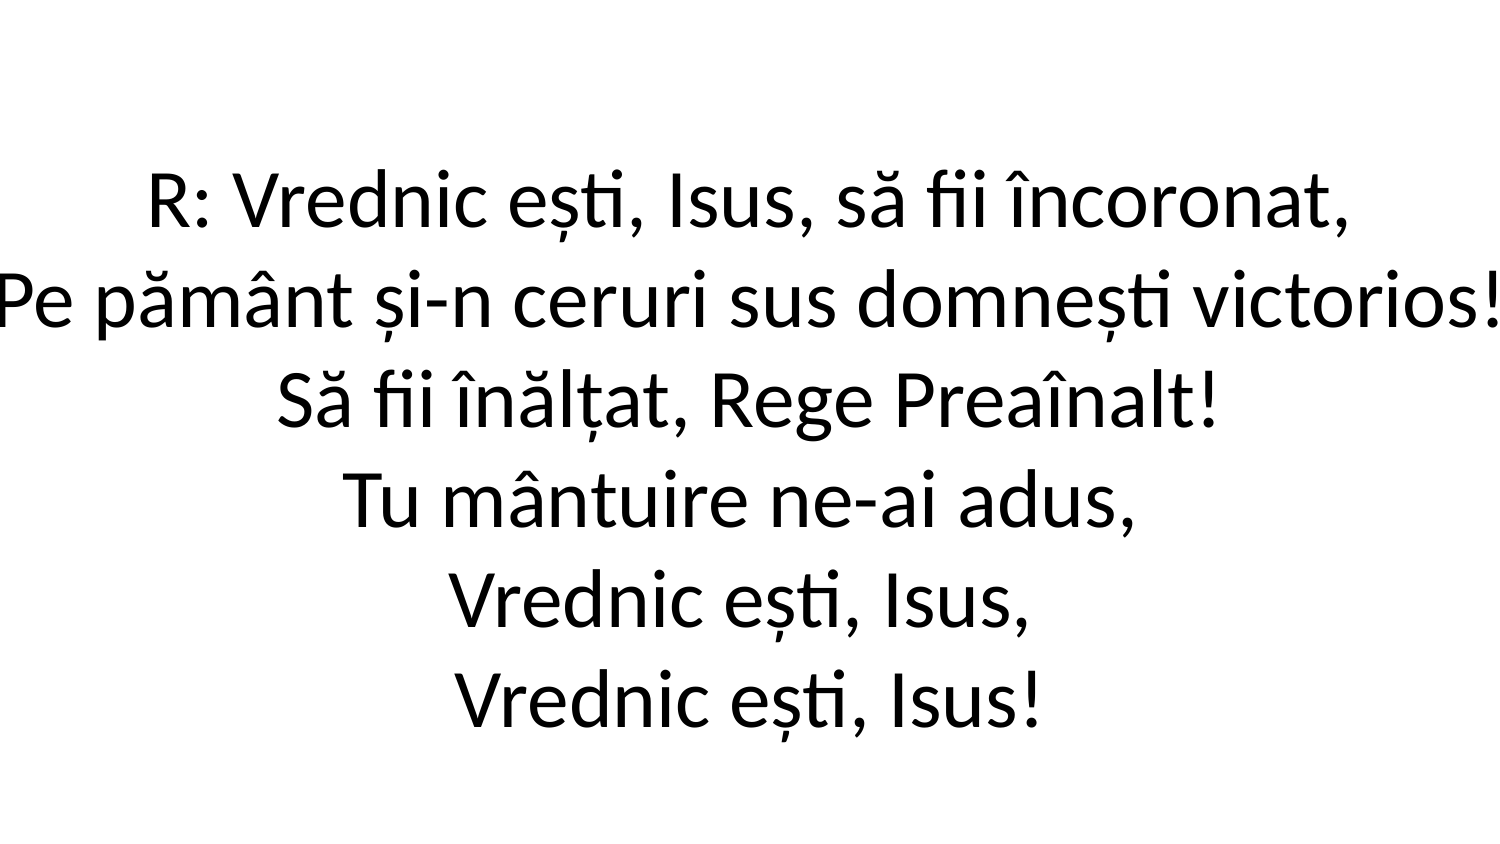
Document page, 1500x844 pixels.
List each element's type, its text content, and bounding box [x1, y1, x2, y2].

text_box R: Vrednic ești, Isus, să fii încoronat, Pe pământ și-n ceruri sus domnești victorios! Să fii înălțat, Rege Preaînalt! Tu mântuire ne-ai adus, Vrednic ești, Isus, Vrednic ești, Isus! [0, 92, 1500, 752]
